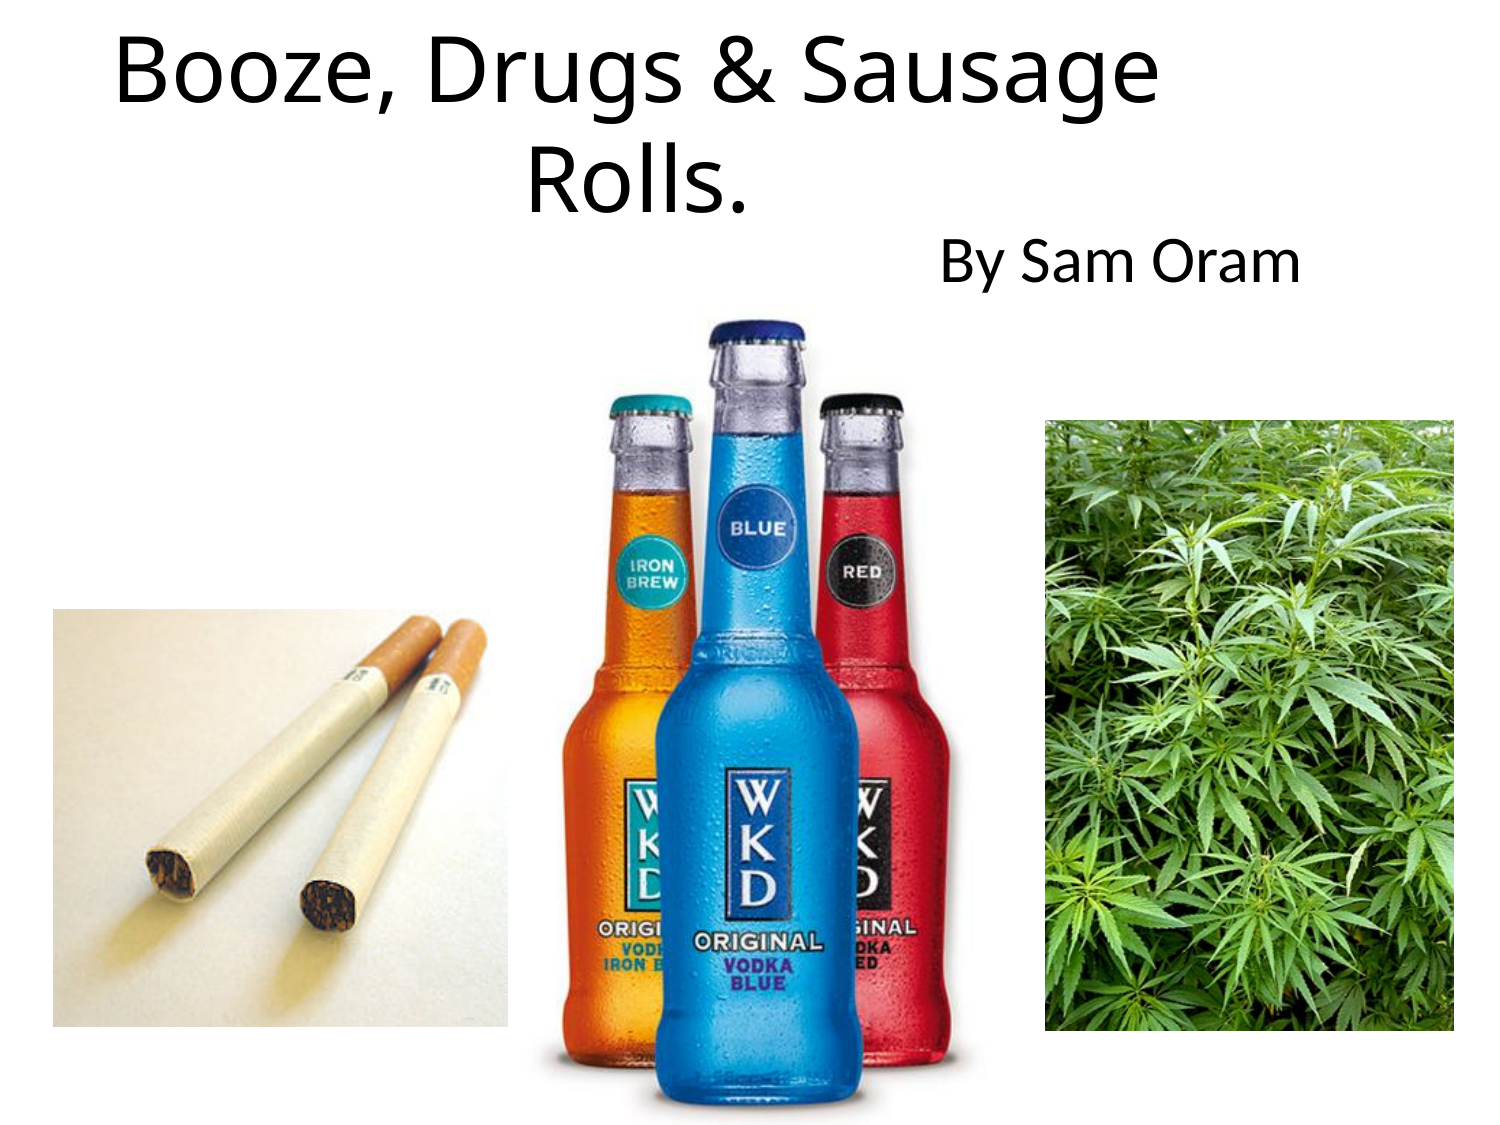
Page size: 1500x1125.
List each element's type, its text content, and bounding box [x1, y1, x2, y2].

picture [52, 285, 1454, 1125]
subtitle By Sam Oram [596, 208, 1500, 496]
title Booze, Drugs & Sausage Rolls. [0, 0, 1275, 242]
